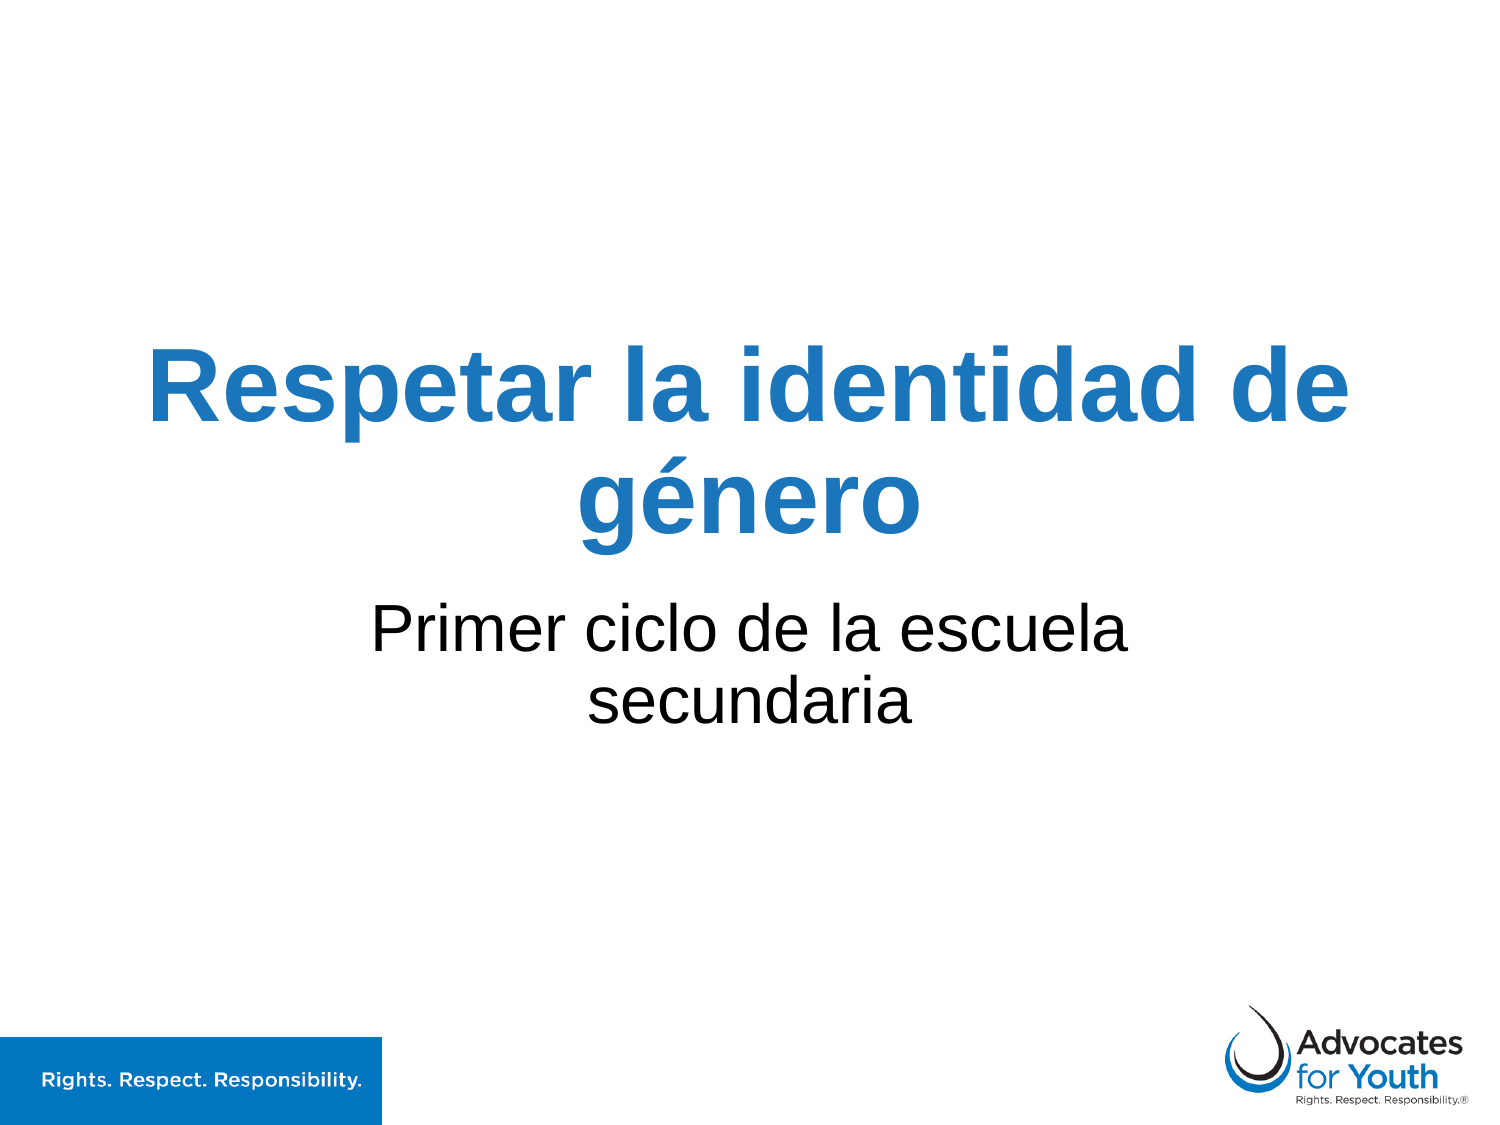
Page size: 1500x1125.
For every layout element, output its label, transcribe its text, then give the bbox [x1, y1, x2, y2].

picture [0, 1037, 382, 1125]
picture [1200, 990, 1500, 1125]
title Respetar la identidad de género [112, 322, 1388, 564]
subtitle Primer ciclo de la escuela secundaria [225, 586, 1275, 874]
